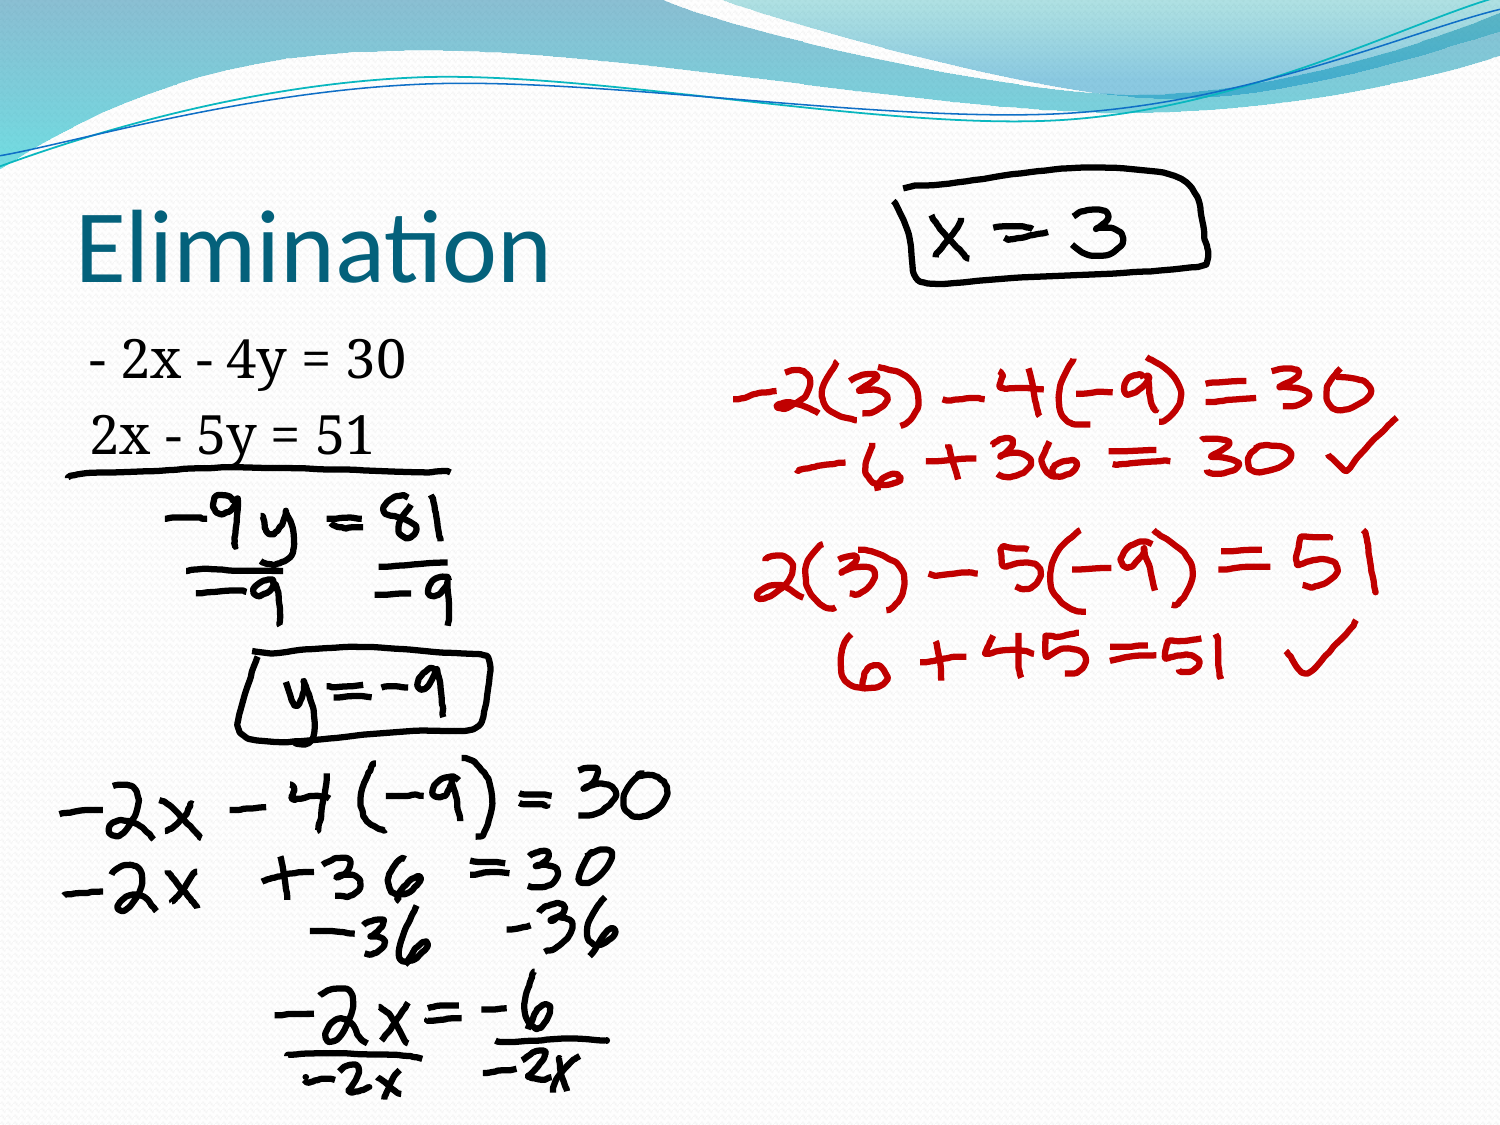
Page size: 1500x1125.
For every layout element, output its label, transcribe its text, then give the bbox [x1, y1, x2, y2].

text_box [293, 742, 312, 746]
text_box [947, 444, 953, 459]
text_box [892, 166, 1210, 285]
text_box [171, 871, 198, 902]
text_box [1072, 567, 1112, 571]
text_box [430, 494, 442, 542]
text_box [362, 918, 386, 956]
text_box [1108, 449, 1157, 453]
text_box [1218, 565, 1271, 571]
text_box [1123, 373, 1157, 412]
text_box [518, 802, 549, 807]
text_box [795, 461, 846, 472]
text_box [1285, 619, 1357, 675]
text_box [1205, 397, 1257, 403]
text_box [1119, 540, 1156, 591]
text_box [938, 661, 942, 681]
text_box [1295, 535, 1339, 589]
text_box [110, 864, 158, 912]
text_box [1017, 632, 1023, 679]
text_box [586, 896, 617, 957]
text_box [991, 437, 1032, 479]
text_box [470, 871, 510, 876]
text_box [558, 1057, 563, 1072]
text_box [849, 373, 889, 415]
text_box [159, 799, 181, 817]
text_box [1271, 367, 1311, 408]
text_box [164, 516, 208, 520]
text_box [461, 757, 494, 838]
text_box [322, 857, 362, 898]
text_box [252, 578, 281, 627]
text_box [1044, 632, 1087, 675]
text_box [397, 905, 429, 966]
text_box [387, 857, 422, 902]
text_box [1362, 529, 1377, 594]
text_box [383, 1069, 401, 1100]
text_box [1076, 390, 1113, 395]
text_box [164, 802, 194, 832]
text_box [538, 902, 574, 953]
text_box [622, 772, 669, 818]
text_box [1146, 356, 1183, 423]
text_box [523, 970, 551, 1030]
text_box [186, 567, 284, 572]
text_box [481, 1007, 507, 1011]
text_box [562, 1078, 568, 1092]
text_box [427, 1004, 459, 1009]
text_box [316, 773, 328, 832]
text_box [469, 859, 506, 865]
text_box [67, 466, 451, 479]
text_box [1020, 647, 1035, 655]
text_box [934, 640, 941, 659]
text_box [999, 545, 1042, 590]
text_box [212, 494, 239, 548]
text_box [290, 783, 322, 801]
text_box [182, 818, 202, 839]
text_box [1153, 529, 1194, 607]
text_box [506, 924, 531, 931]
text_box [63, 890, 104, 897]
text_box [998, 370, 1032, 390]
text_box [260, 509, 295, 566]
text_box [229, 806, 267, 811]
text_box [521, 1049, 552, 1081]
text_box [1200, 438, 1240, 475]
title Elimination [75, 115, 1425, 303]
text_box [382, 494, 418, 540]
text_box [1027, 368, 1041, 417]
text_box [261, 871, 315, 883]
text_box [303, 1077, 336, 1084]
text_box [309, 930, 355, 935]
text_box [1325, 367, 1372, 412]
text_box [359, 762, 387, 832]
text_box [839, 633, 889, 690]
text_box [283, 878, 289, 900]
text_box [1164, 637, 1202, 673]
text_box [319, 987, 368, 1045]
text_box [804, 543, 837, 610]
text_box [1109, 654, 1157, 662]
text_box [920, 655, 967, 664]
text_box [236, 646, 492, 743]
text_box [426, 1017, 462, 1022]
text_box [378, 1006, 395, 1024]
text_box [578, 767, 618, 817]
text_box [820, 360, 857, 422]
text_box [527, 850, 559, 889]
text_box [59, 809, 103, 815]
text_box [838, 554, 873, 596]
text_box [1205, 380, 1247, 385]
text_box [183, 890, 198, 909]
text_box [733, 390, 777, 401]
text_box [518, 792, 552, 797]
text_box [951, 461, 959, 480]
text_box [1040, 441, 1078, 478]
text_box [378, 561, 448, 568]
text_box [925, 457, 977, 462]
text_box [984, 635, 1017, 655]
text_box [427, 575, 450, 626]
text_box [330, 522, 364, 530]
text_box [1034, 385, 1044, 391]
text_box [376, 1076, 389, 1087]
text_box [577, 848, 613, 884]
text_box [326, 516, 362, 520]
text_box [1112, 459, 1171, 466]
text_box [394, 1023, 409, 1045]
text_box [928, 571, 978, 577]
text_box [279, 856, 285, 874]
text_box [167, 870, 182, 890]
text_box [776, 369, 820, 415]
text_box [107, 783, 155, 840]
text_box [942, 397, 985, 402]
text_box [756, 554, 804, 600]
text_box [338, 1063, 367, 1094]
text_box [858, 549, 906, 611]
text_box [431, 775, 461, 822]
text_box [385, 793, 424, 797]
text_box [390, 1087, 402, 1095]
text_box [864, 442, 902, 491]
text_box [374, 592, 412, 596]
text_box [482, 1068, 517, 1074]
text_box [877, 366, 920, 427]
text_box [1110, 644, 1148, 648]
text_box [286, 1052, 423, 1060]
text_box [552, 1055, 581, 1093]
text_box [1049, 529, 1086, 613]
list - 2x - 4y = 30 2x - 5y = 51 [75, 317, 1425, 1038]
text_box [495, 1037, 604, 1043]
text_box [1214, 633, 1222, 680]
text_box [1057, 358, 1091, 426]
text_box [380, 1002, 409, 1042]
text_box [1247, 444, 1293, 474]
text_box [195, 589, 247, 595]
text_box [1327, 416, 1398, 472]
